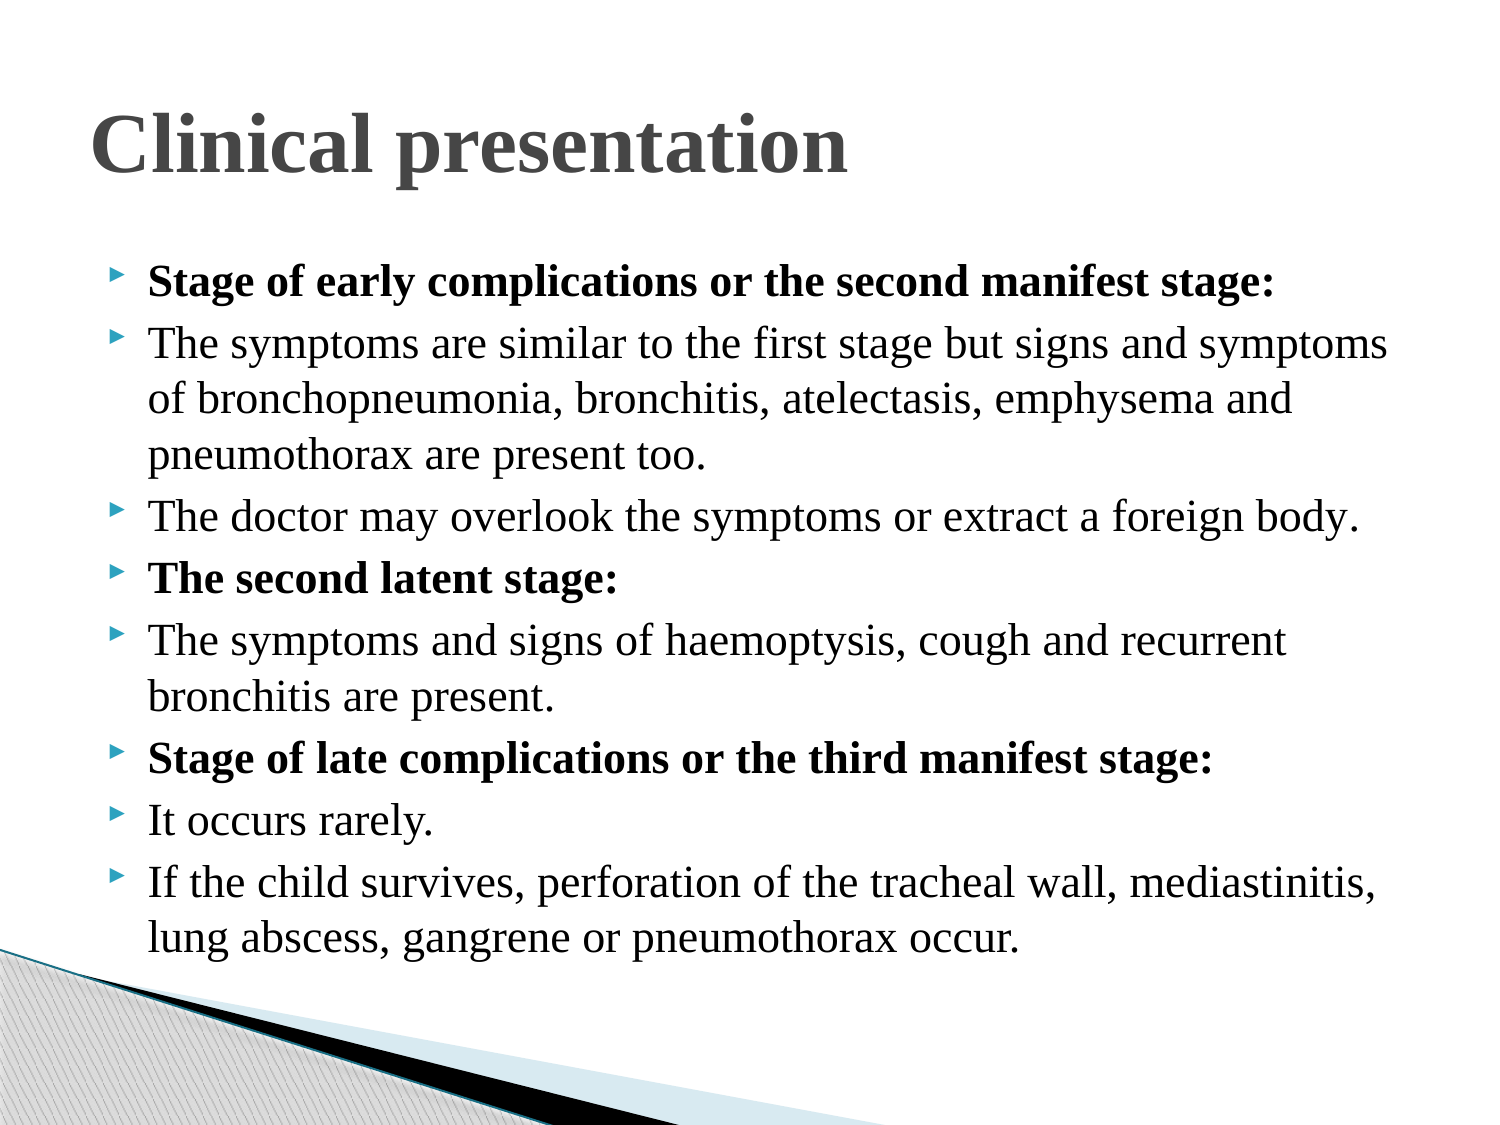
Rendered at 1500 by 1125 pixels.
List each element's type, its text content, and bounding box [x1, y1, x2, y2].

list Stage of early complications or the second manifest stage: The symptoms are similar to the first stage but signs and symptoms of bronchopneumonia, bronchitis, atelectasis, emphysema and pneumothorax are present too. The doctor may overlook the symptoms or extract a foreign body. The second latent stage: The symptoms and signs of haemoptysis, cough and recurrent bronchitis are present. Stage of late complications or the third manifest stage: It occurs rarely. If the child survives, perforation of the tracheal wall, mediastinitis, lung abscess, gangrene or pneumothorax occur. [75, 243, 1425, 986]
title Clinical presentation [75, 45, 1425, 233]
